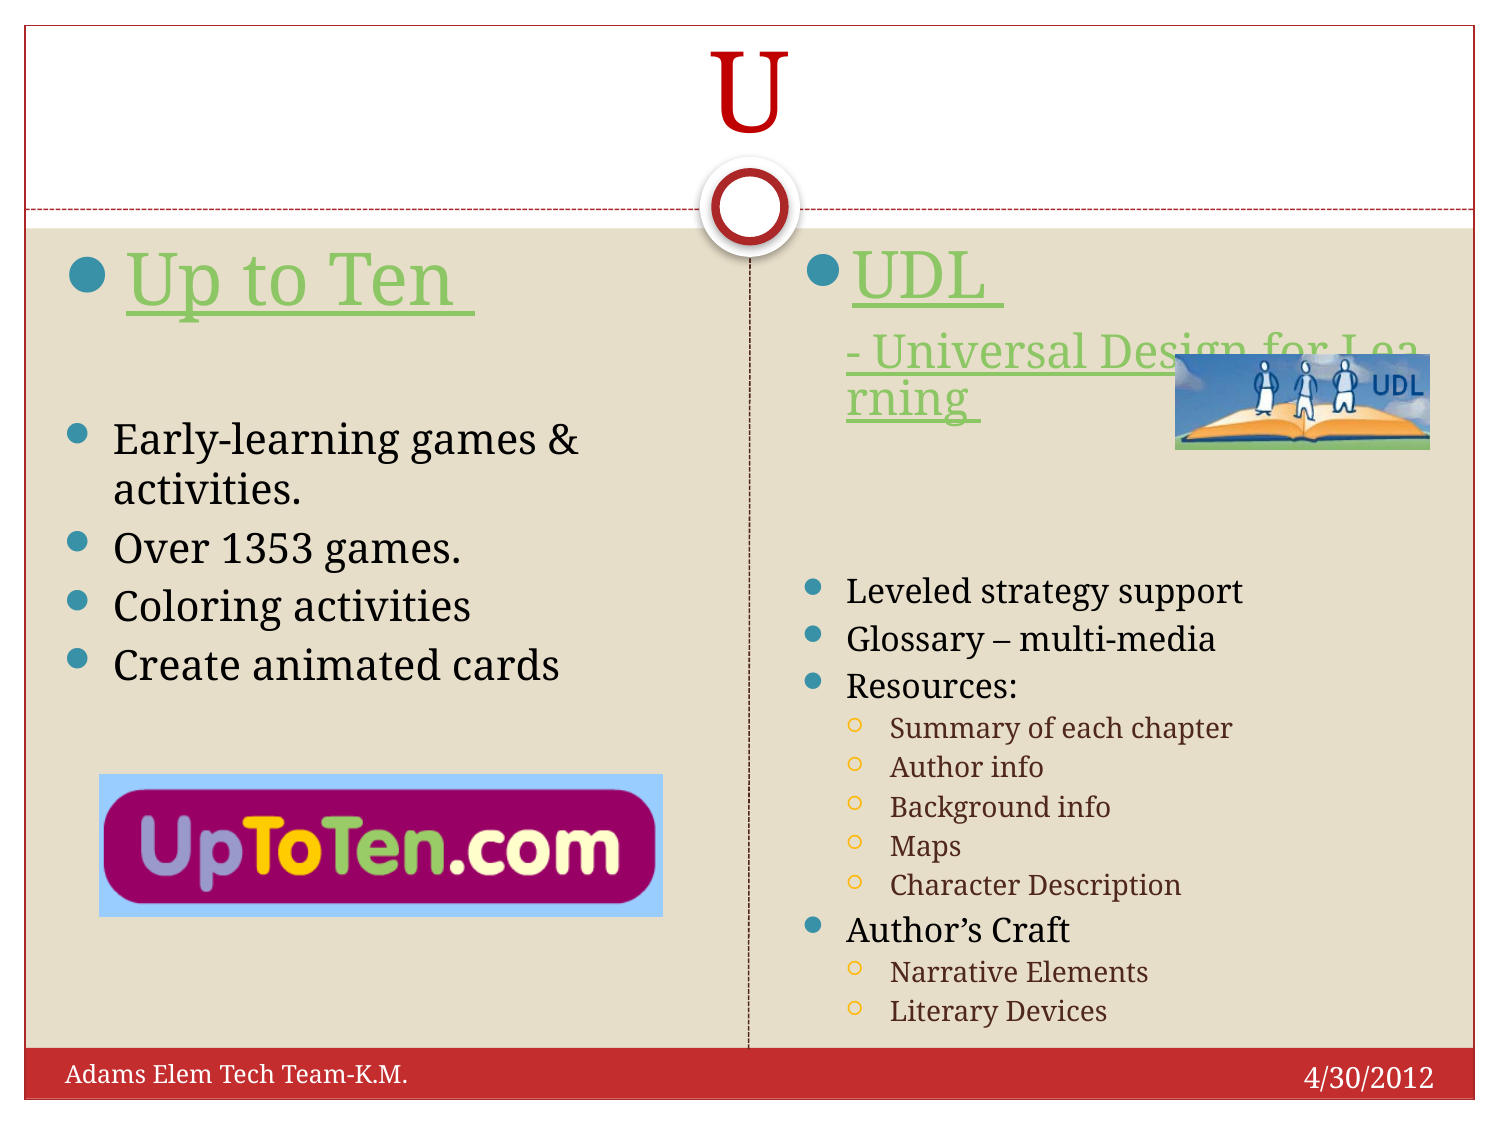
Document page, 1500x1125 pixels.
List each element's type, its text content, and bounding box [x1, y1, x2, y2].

list Up to Ten Early-learning games & activities. Over 1353 games. Coloring activities Create animated cards [49, 224, 712, 993]
title U [49, 37, 1450, 162]
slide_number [950, 1051, 1450, 1112]
picture [99, 774, 663, 917]
list UDL - Universal Design for Learning Leveled strategy support Glossary – multi-media Resources: Summary of each chapter Author info Background info Maps Character Description Author’s Craft Narrative Elements Literary Devices [787, 224, 1450, 993]
picture [1174, 354, 1430, 451]
footer Adams Elem Tech Team-K.M. [50, 1051, 638, 1112]
